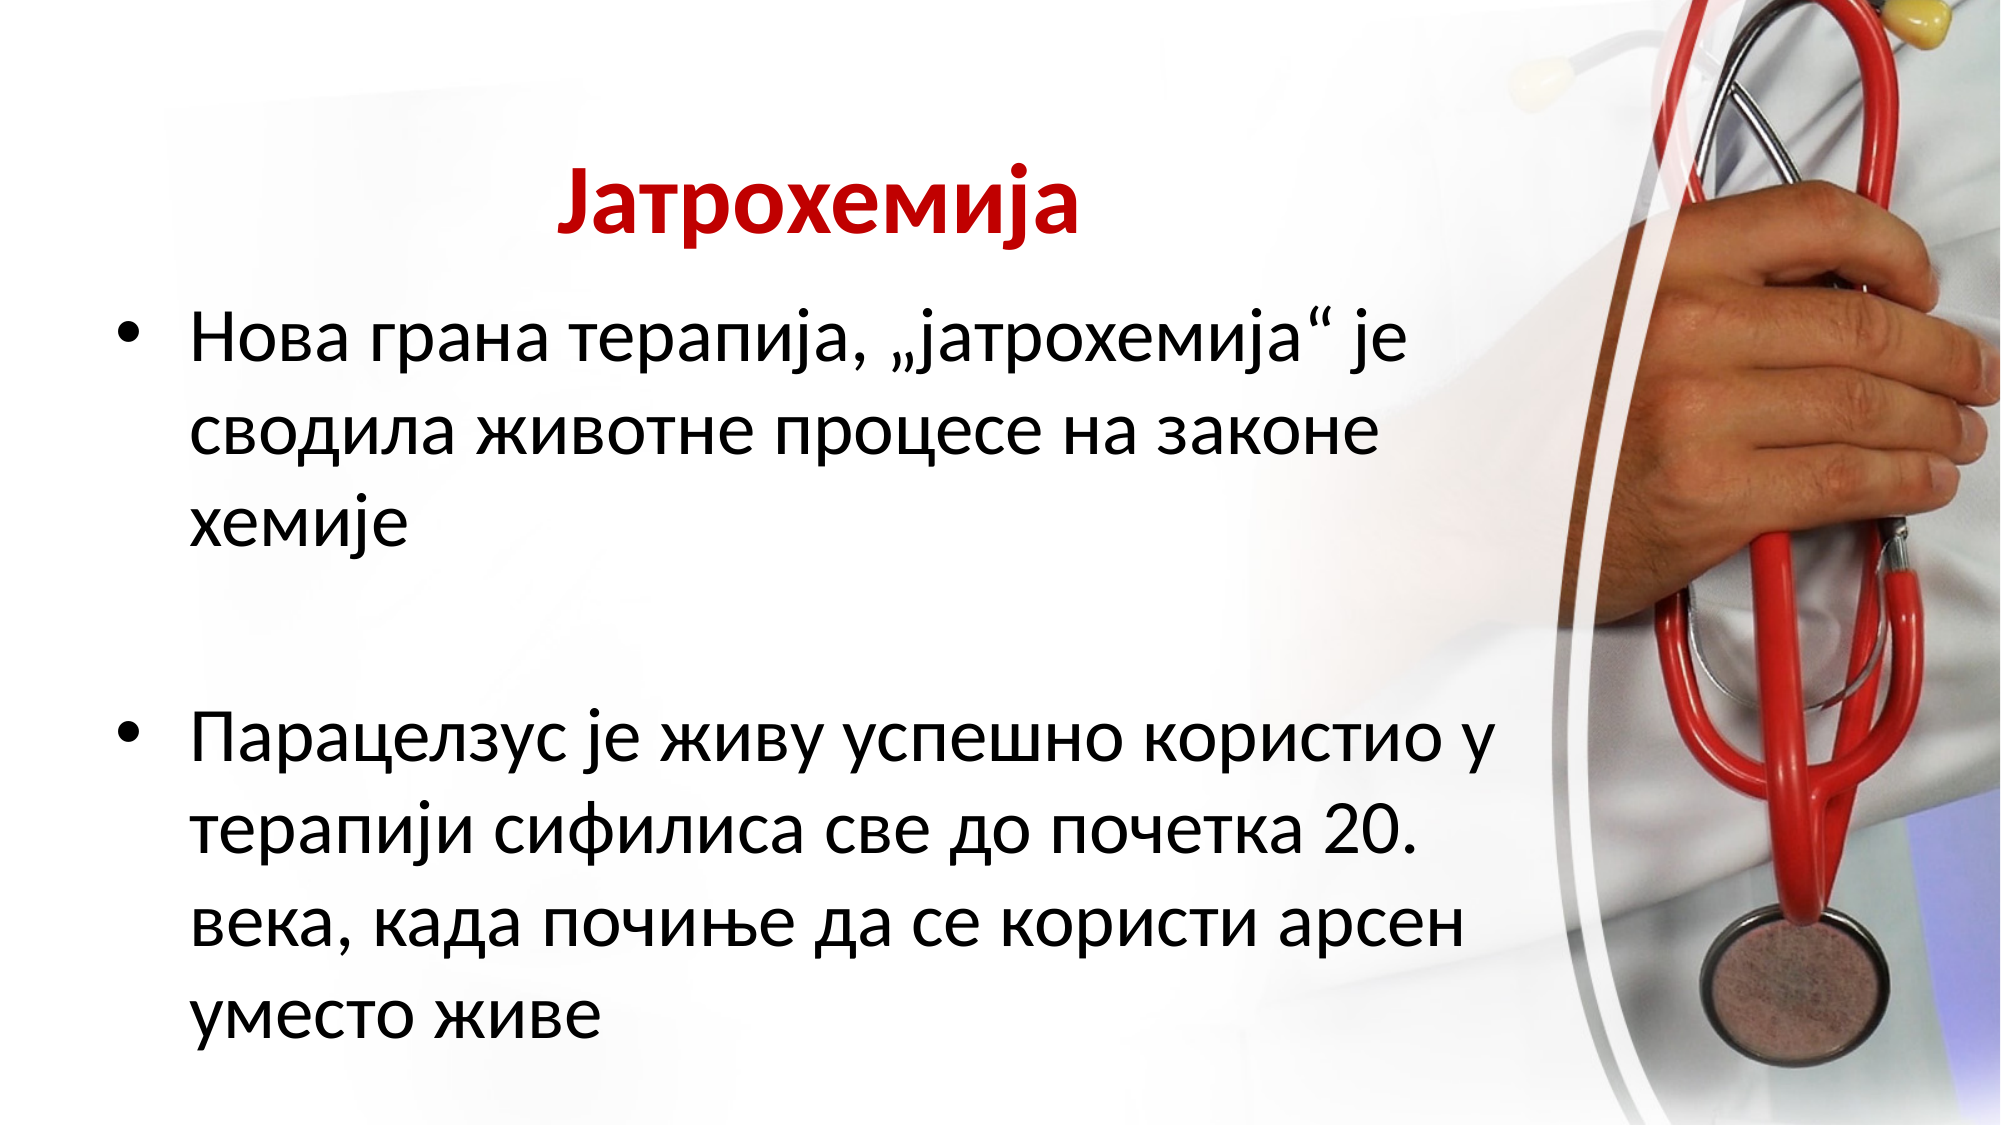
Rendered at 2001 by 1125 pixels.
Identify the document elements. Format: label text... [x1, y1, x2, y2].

title Јатрохемија [99, 110, 1540, 278]
picture [0, 0, 2001, 1125]
list Нова грана терапија, „јатрохемија“ је сводила животне процесе на законе хемије Парацелзус је живу успешно користио у терапији сифилиса све до почетка 20. века, када почиње да се користи арсен уместо живе [100, 277, 1537, 1068]
